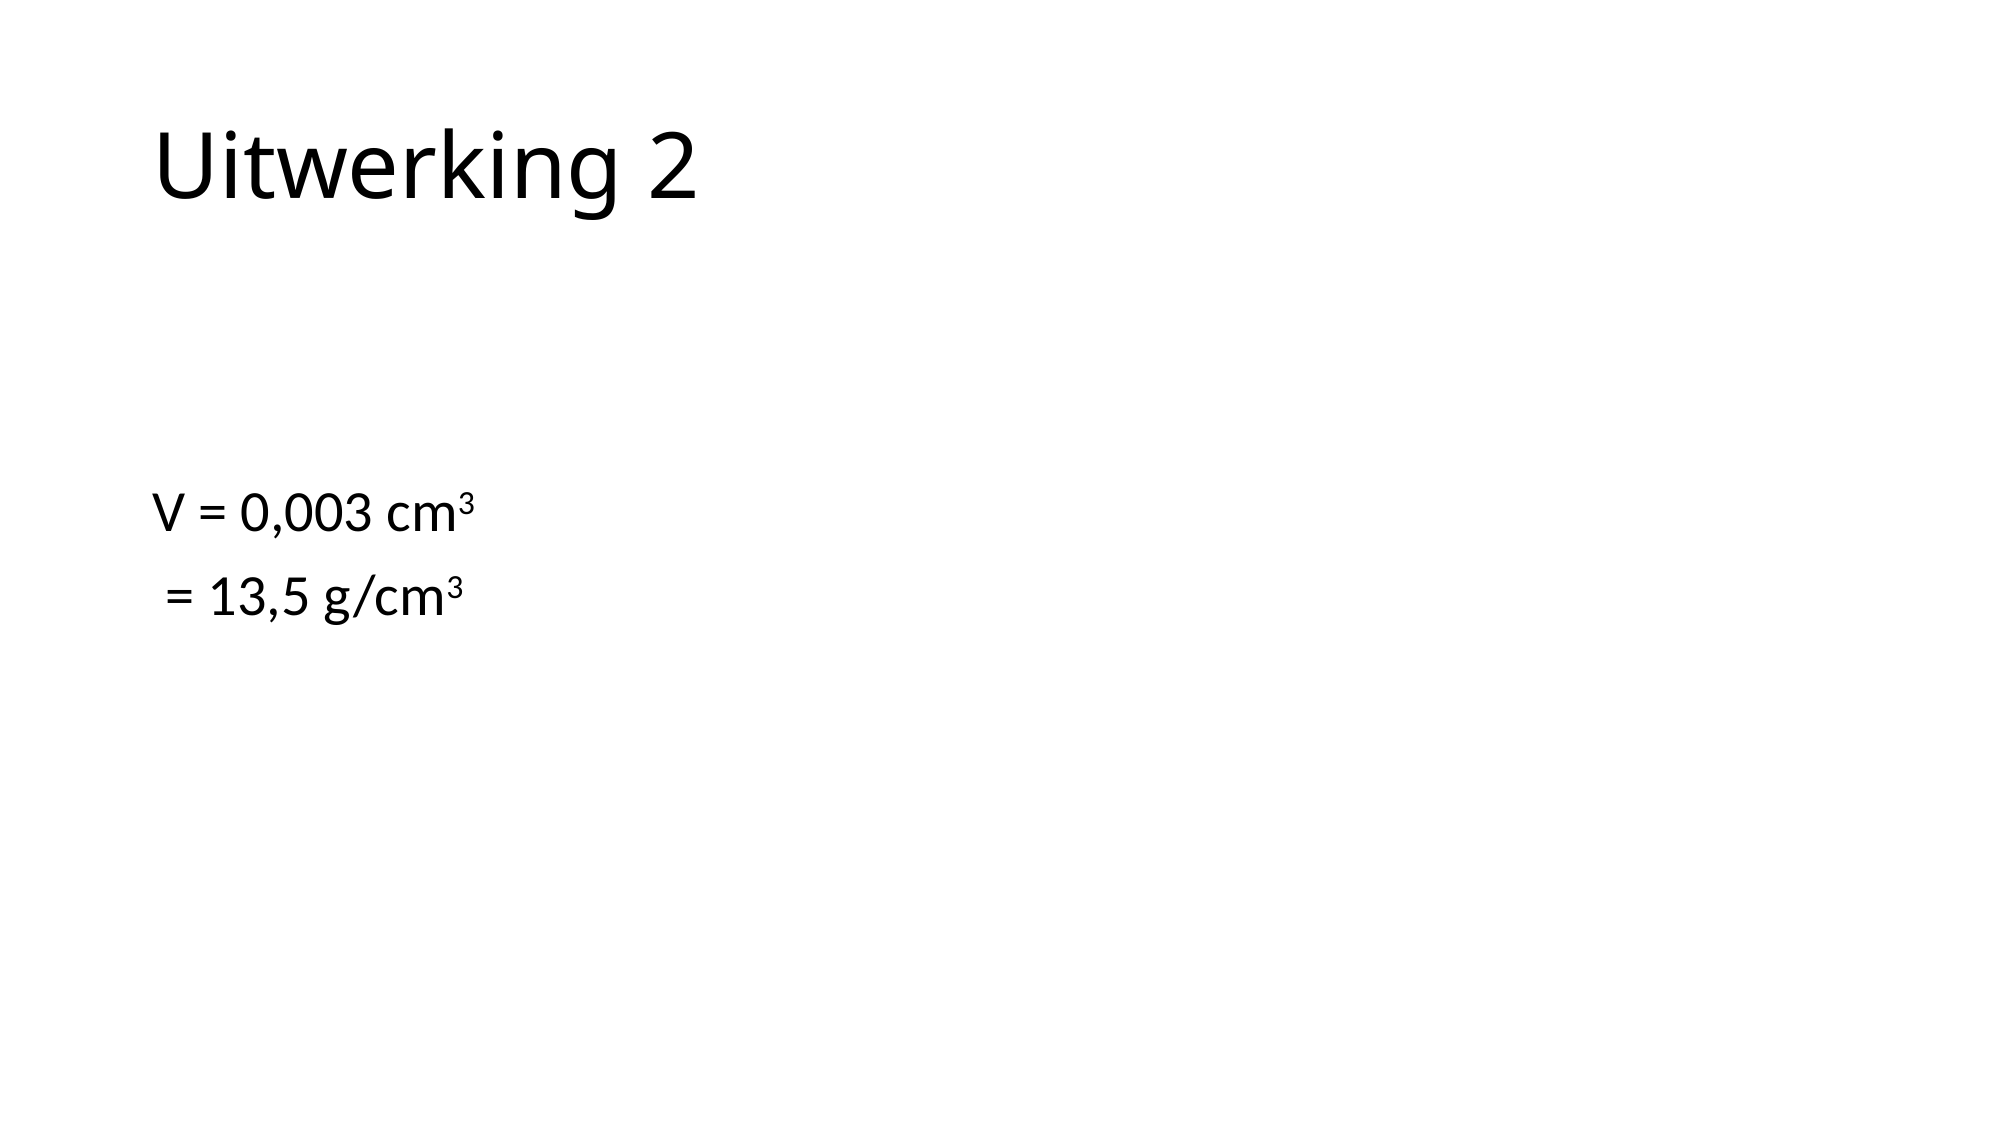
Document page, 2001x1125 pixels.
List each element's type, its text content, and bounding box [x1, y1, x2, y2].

title Uitwerking 2 [137, 59, 1863, 278]
